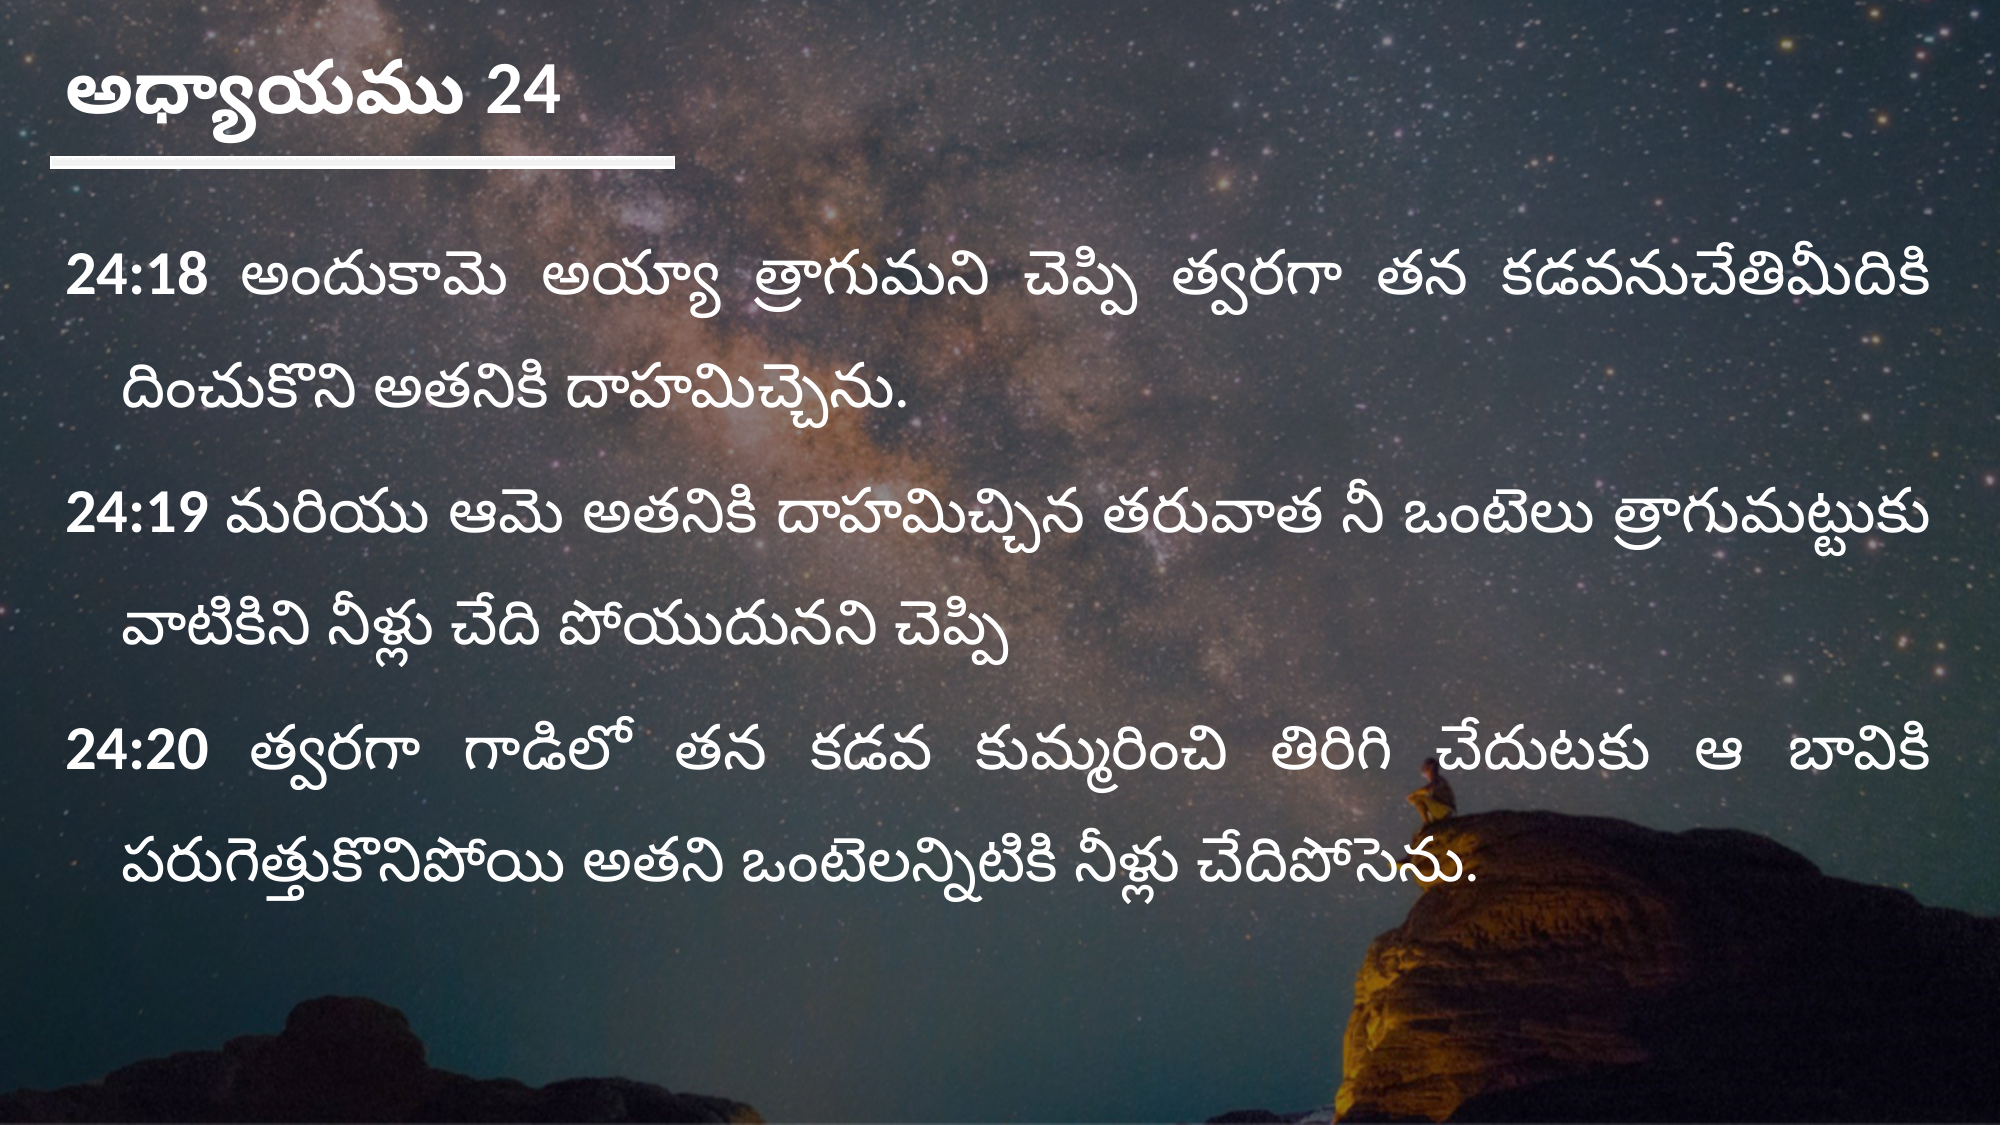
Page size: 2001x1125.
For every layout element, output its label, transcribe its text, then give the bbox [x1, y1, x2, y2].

picture [0, 0, 2000, 1125]
title అధ్యాయము 24 [50, 0, 1925, 167]
list 24:18 అందుకామె అయ్యా త్రాగుమని చెప్పి త్వరగా తన కడవనుచేతిమీదికి దించుకొని అతనికి దాహమిచ్చెను. 24:19 మరియు ఆమె అతనికి దాహమిచ్చిన తరువాత నీ ఒంటెలు త్రాగుమట్టుకు వాటికిని నీళ్లు చేది పోయుదునని చెప్పి 24:20 త్వరగా గాడిలో తన కడవ కుమ్మరించి తిరిగి చేదుటకు ఆ బావికి పరుగెత్తుకొనిపోయి అతని ఒంటెలన్నిటికి నీళ్లు చేదిపోసెను. [50, 187, 1946, 1063]
